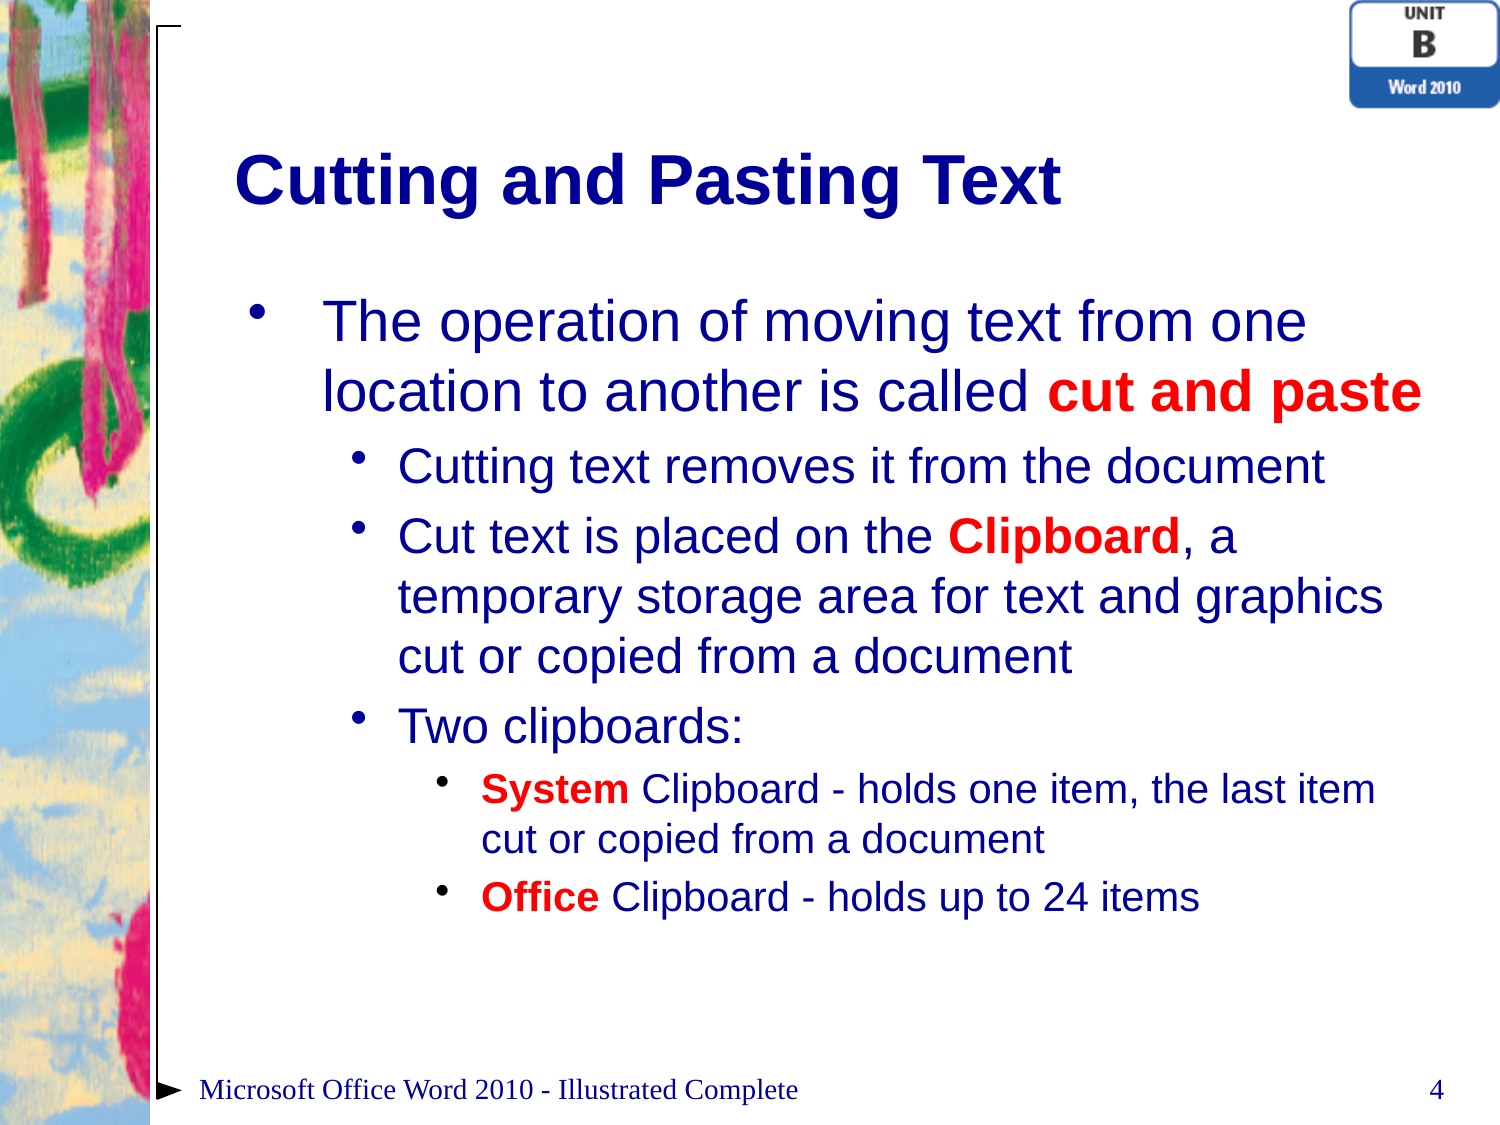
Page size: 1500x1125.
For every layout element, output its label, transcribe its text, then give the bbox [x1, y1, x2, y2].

footer Microsoft Office Word 2010 - Illustrated Complete [183, 1062, 1147, 1125]
title Cutting and Pasting Text [218, 113, 1359, 240]
picture [1348, 0, 1500, 110]
slide_number 4 [1356, 1062, 1460, 1105]
list The operation of moving text from one location to another is called cut and paste Cutting text removes it from the document Cut text is placed on the Clipboard, a temporary storage area for text and graphics cut or copied from a document Two clipboards: System Clipboard - holds one item, the last item cut or copied from a document Office Clipboard - holds up to 24 items [232, 275, 1447, 1041]
picture [0, 0, 150, 1125]
